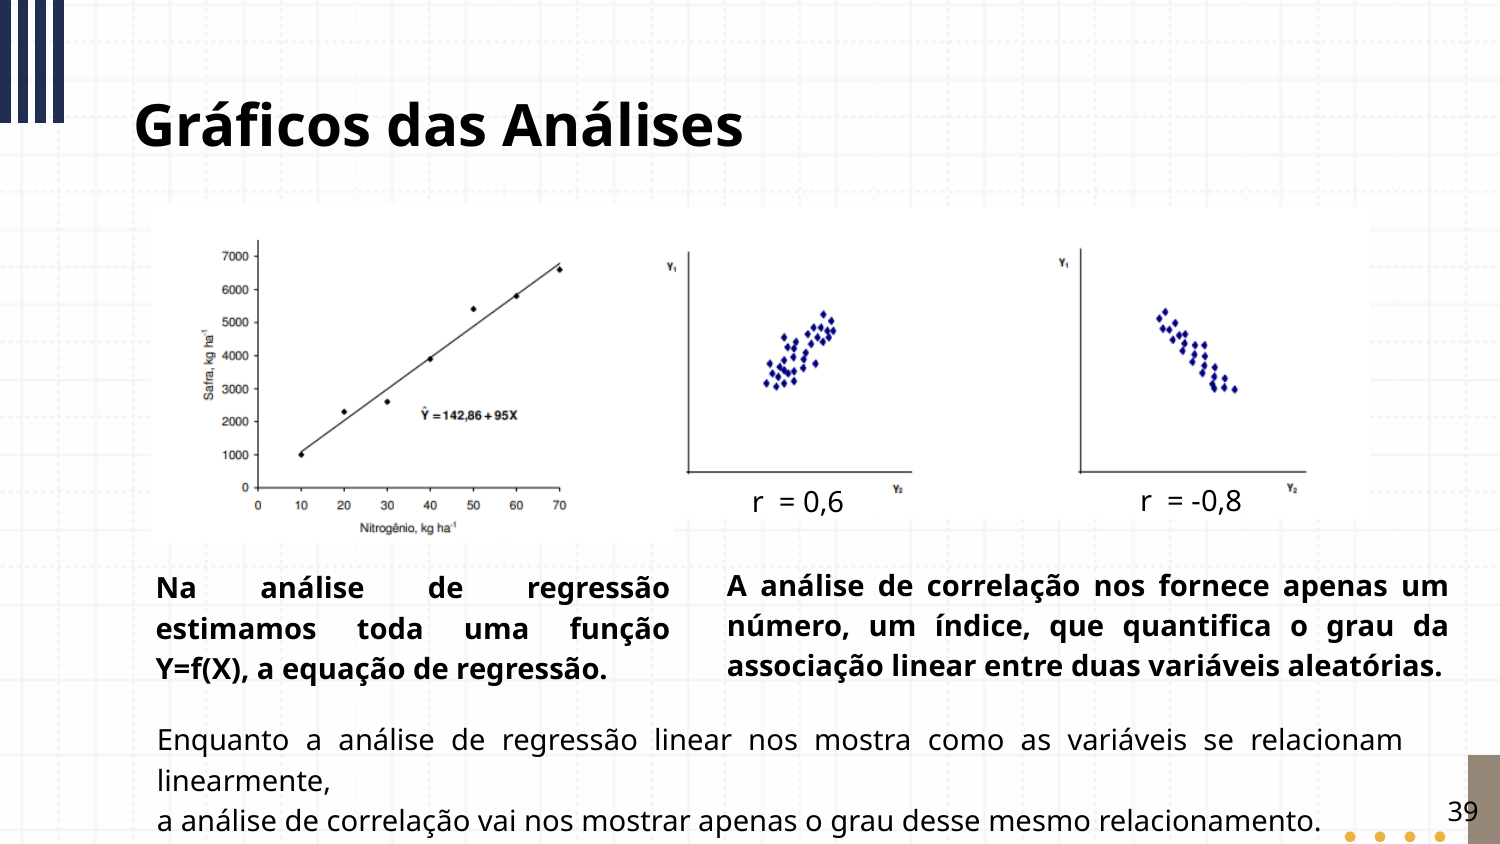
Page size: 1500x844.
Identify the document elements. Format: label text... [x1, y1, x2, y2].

subtitle A análise de correlação nos fornece apenas um número, um índice, que quantifica o grau da associação linear entre duas variáveis aleatórias. [711, 695, 1465, 789]
subtitle Na análise de regressão estimamos toda uma função Y=f(X), a equação de regressão. [140, 606, 686, 701]
subtitle Enquanto a análise de regressão linear nos mostra como as variáveis se relacionam linearmente, a análise de correlação vai nos mostrar apenas o grau desse mesmo relacionamento. [141, 701, 1403, 844]
slide_number ‹#› [1403, 779, 1494, 844]
title Gráficos das Análises [118, 72, 1382, 167]
picture [151, 203, 1370, 543]
